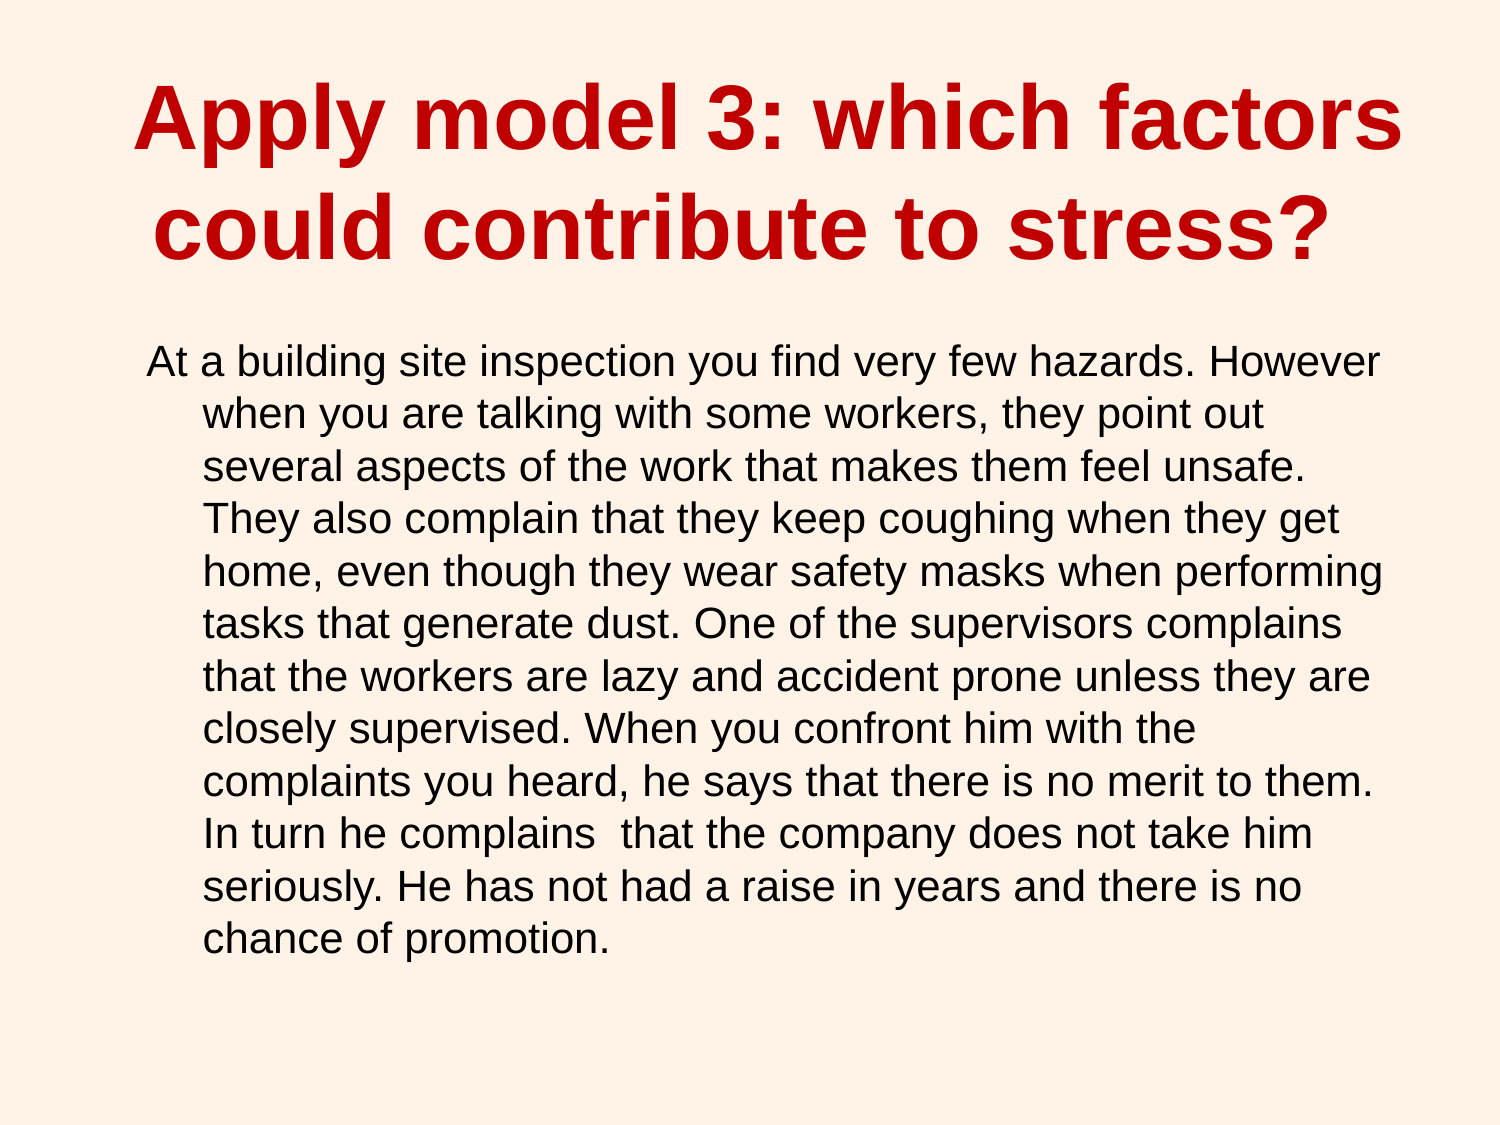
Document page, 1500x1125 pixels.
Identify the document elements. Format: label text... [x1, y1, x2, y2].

list At a building site inspection you find very few hazards. However when you are talking with some workers, they point out several aspects of the work that makes them feel unsafe. They also complain that they keep coughing when they get home, even though they wear safety masks when performing tasks that generate dust. One of the supervisors complains that the workers are lazy and accident prone unless they are closely supervised. When you confront him with the complaints you heard, he says that there is no merit to them. In turn he complains that the company does not take him seriously. He has not had a raise in years and there is no chance of promotion. [131, 324, 1407, 1001]
title Apply model 3: which factors could contribute to stress? [62, 50, 1475, 238]
